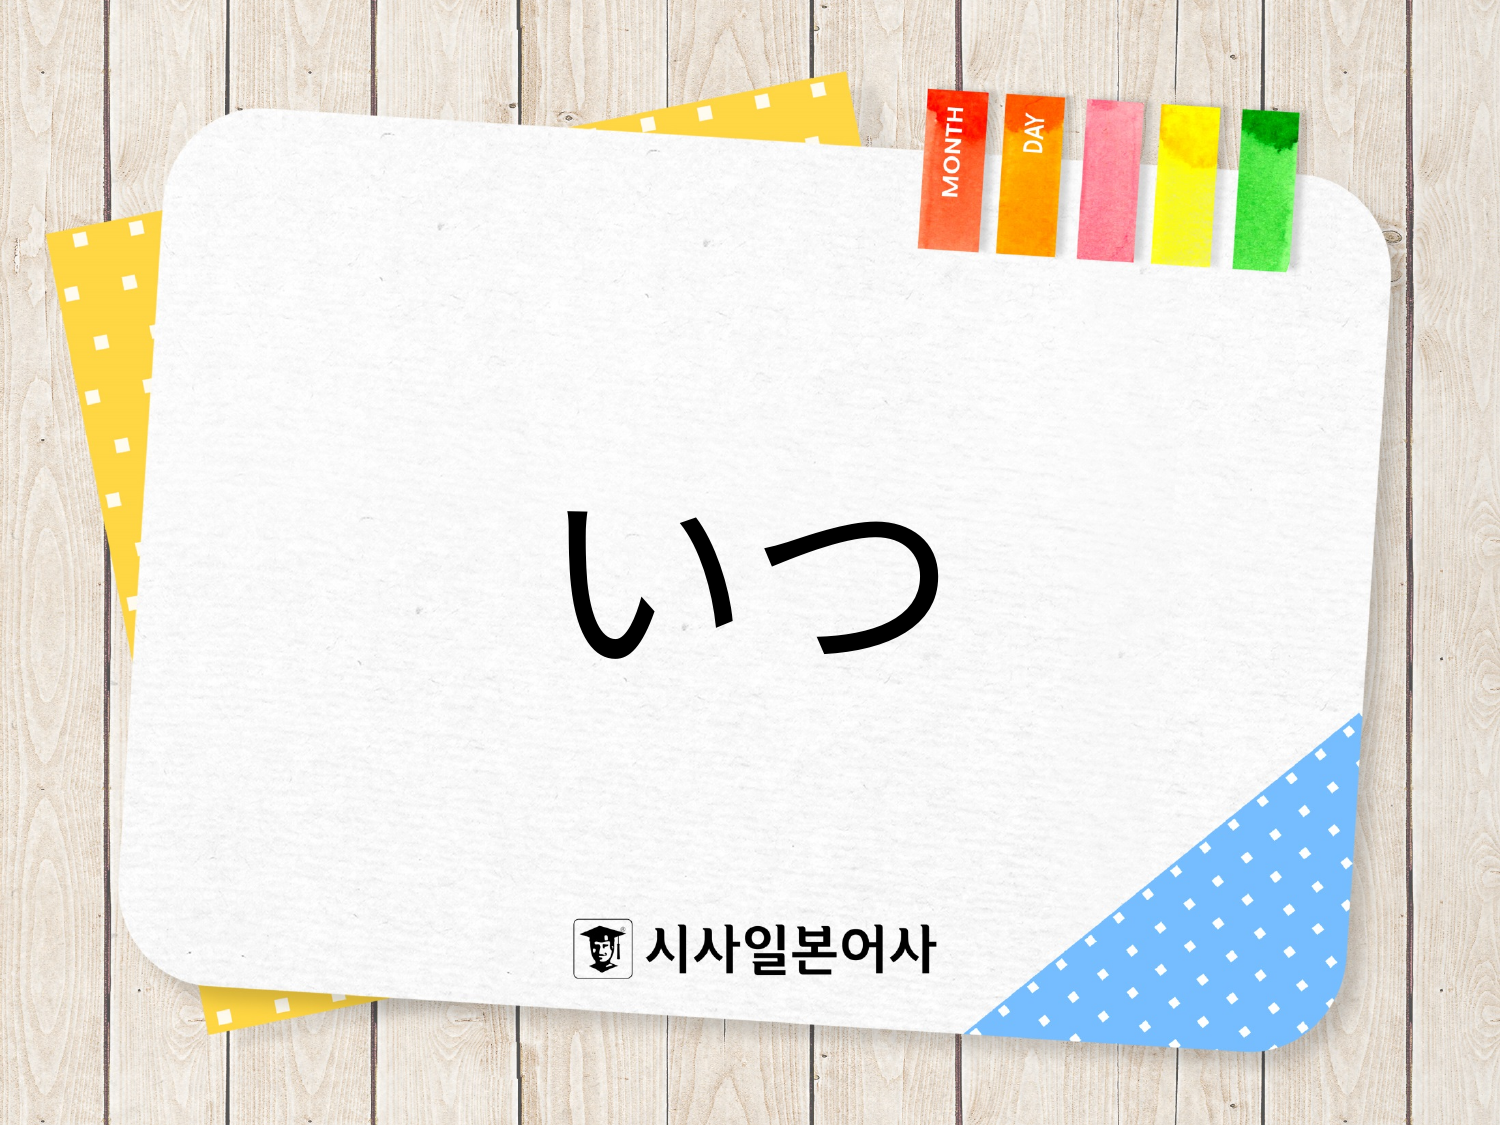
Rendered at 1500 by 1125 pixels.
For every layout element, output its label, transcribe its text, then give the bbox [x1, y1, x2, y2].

picture [0, 0, 1500, 1125]
title いつ [75, 338, 1425, 811]
